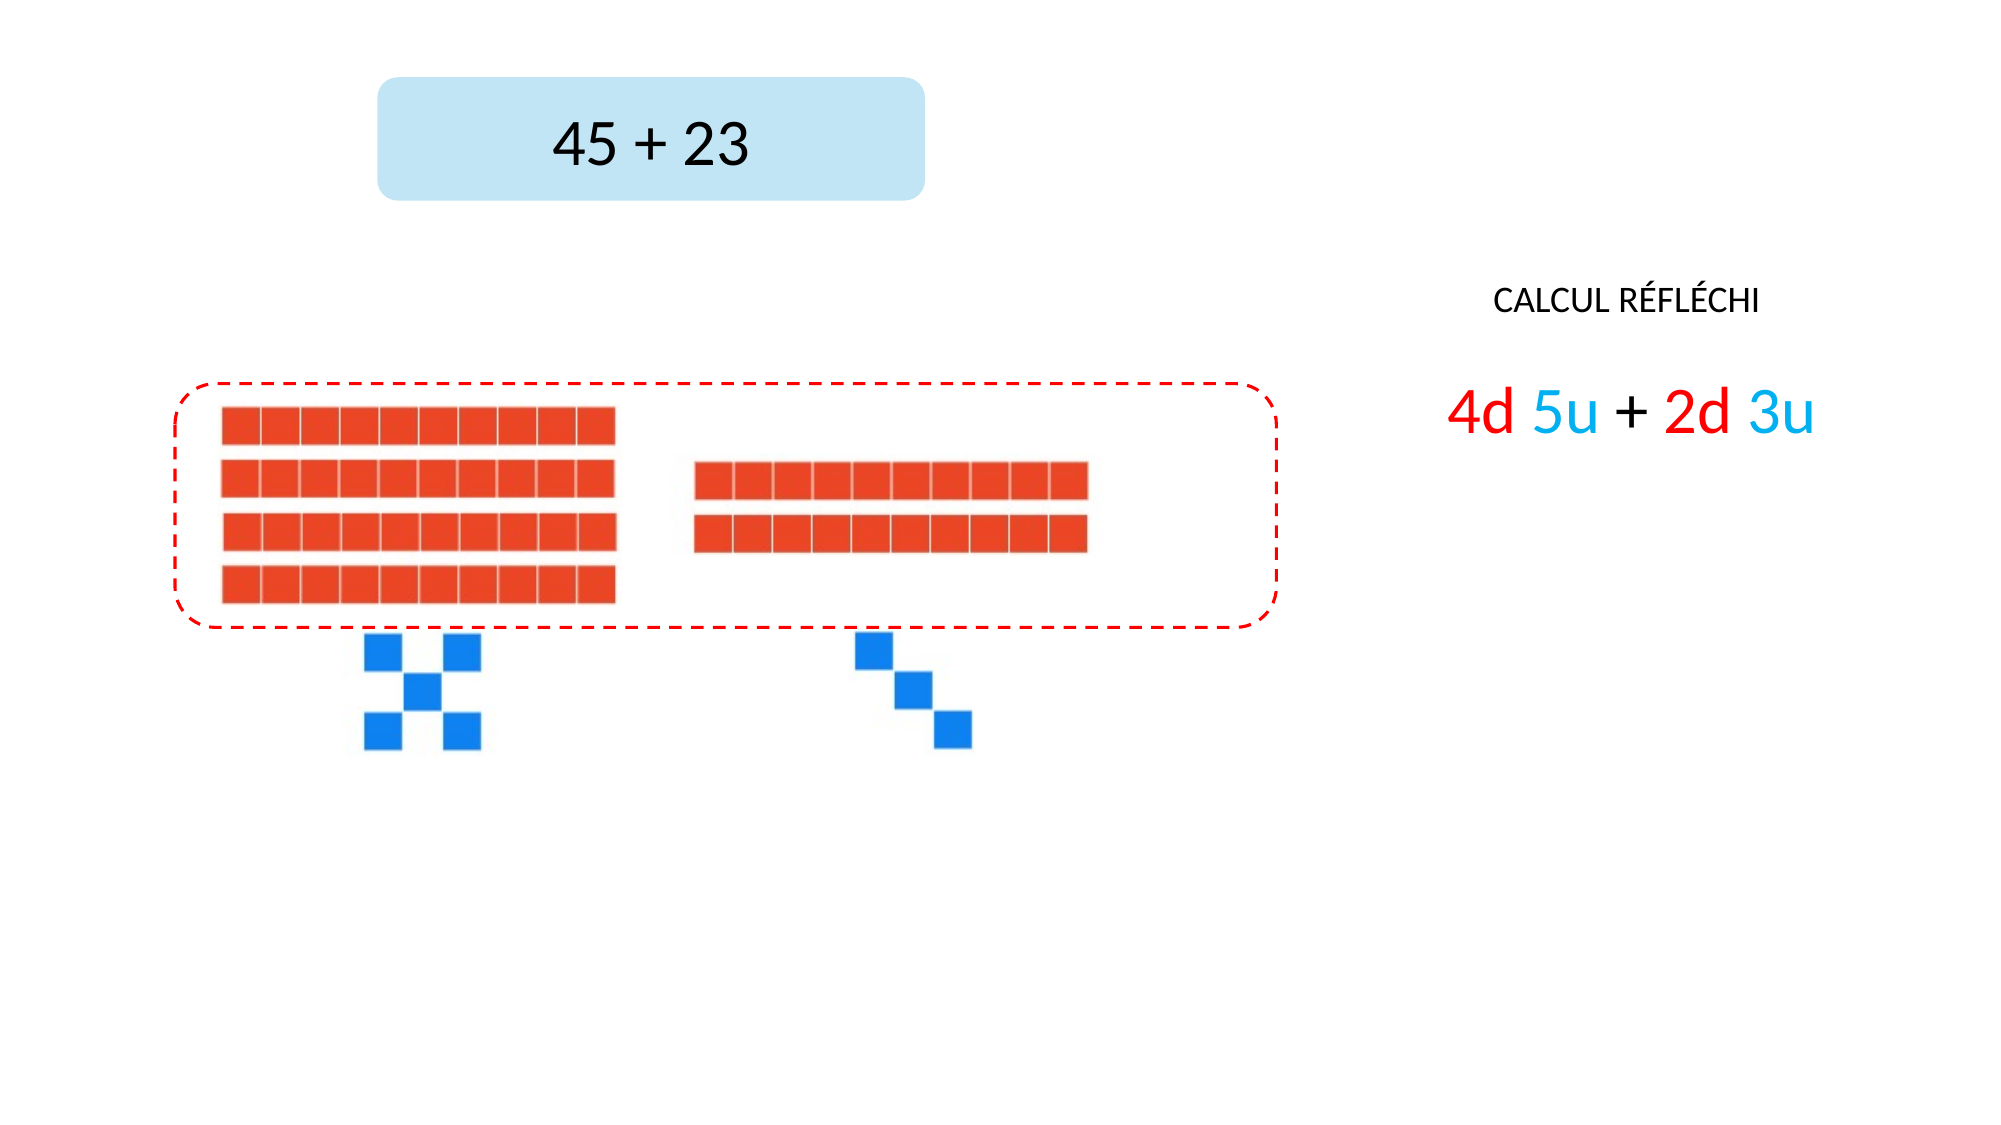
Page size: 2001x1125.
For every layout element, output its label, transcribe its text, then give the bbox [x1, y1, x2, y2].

text_box 4d 5u + 2d 3u [1330, 359, 1933, 455]
picture [142, 328, 1169, 831]
text_box [1169, 382, 1278, 629]
text_box CALCUL RÉFLÉCHI [1478, 268, 1786, 328]
text_box 45 + 23 [375, 75, 927, 203]
